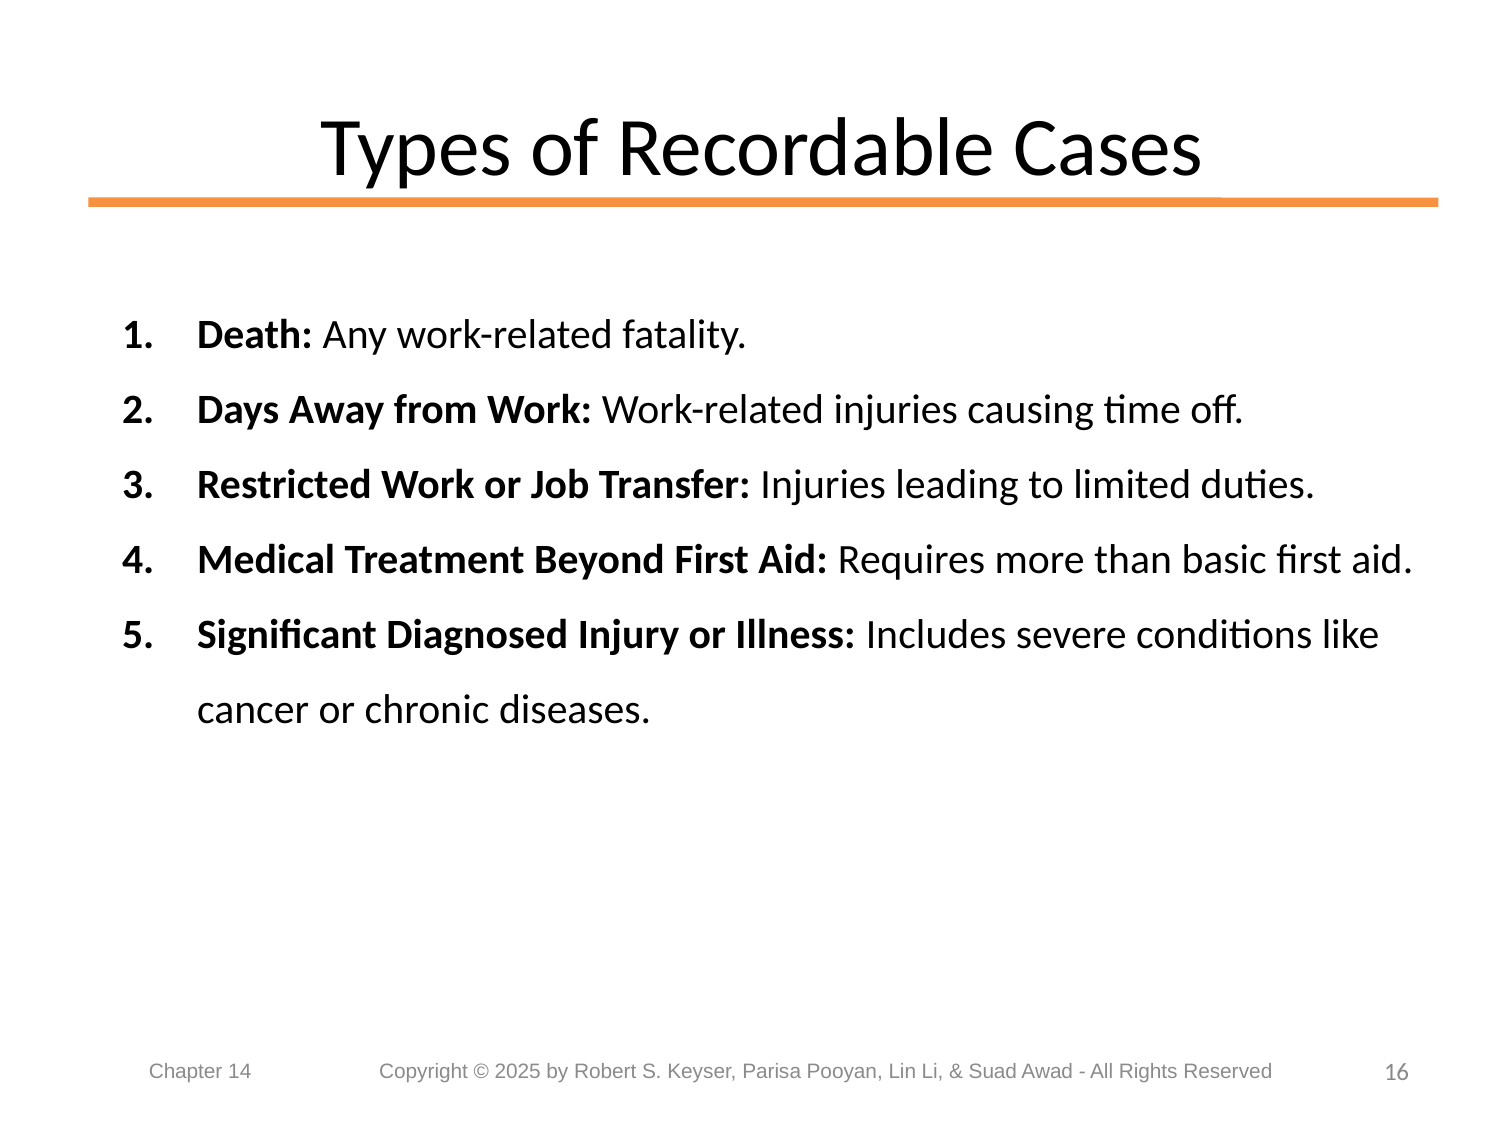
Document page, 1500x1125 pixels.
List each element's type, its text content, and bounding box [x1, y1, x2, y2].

title Types of Recordable Cases [86, 90, 1437, 281]
text_box Chapter 14 Copyright © 2025 by Robert S. Keyser, Parisa Pooyan, Lin Li, & Suad Awad - All Rights Reserved [87, 1057, 1334, 1083]
text_box 16 [1377, 1054, 1419, 1086]
text_box Death: Any work-related fatality. Days Away from Work: Work-related injuries causing time off. Restricted Work or Job Transfer: Injuries leading to limited duties. Medical Treatment Beyond First Aid: Requires more than basic first aid. Significant Diagnosed Injury or Illness: Includes severe conditions like cancer or chronic diseases. [87, 274, 1442, 740]
